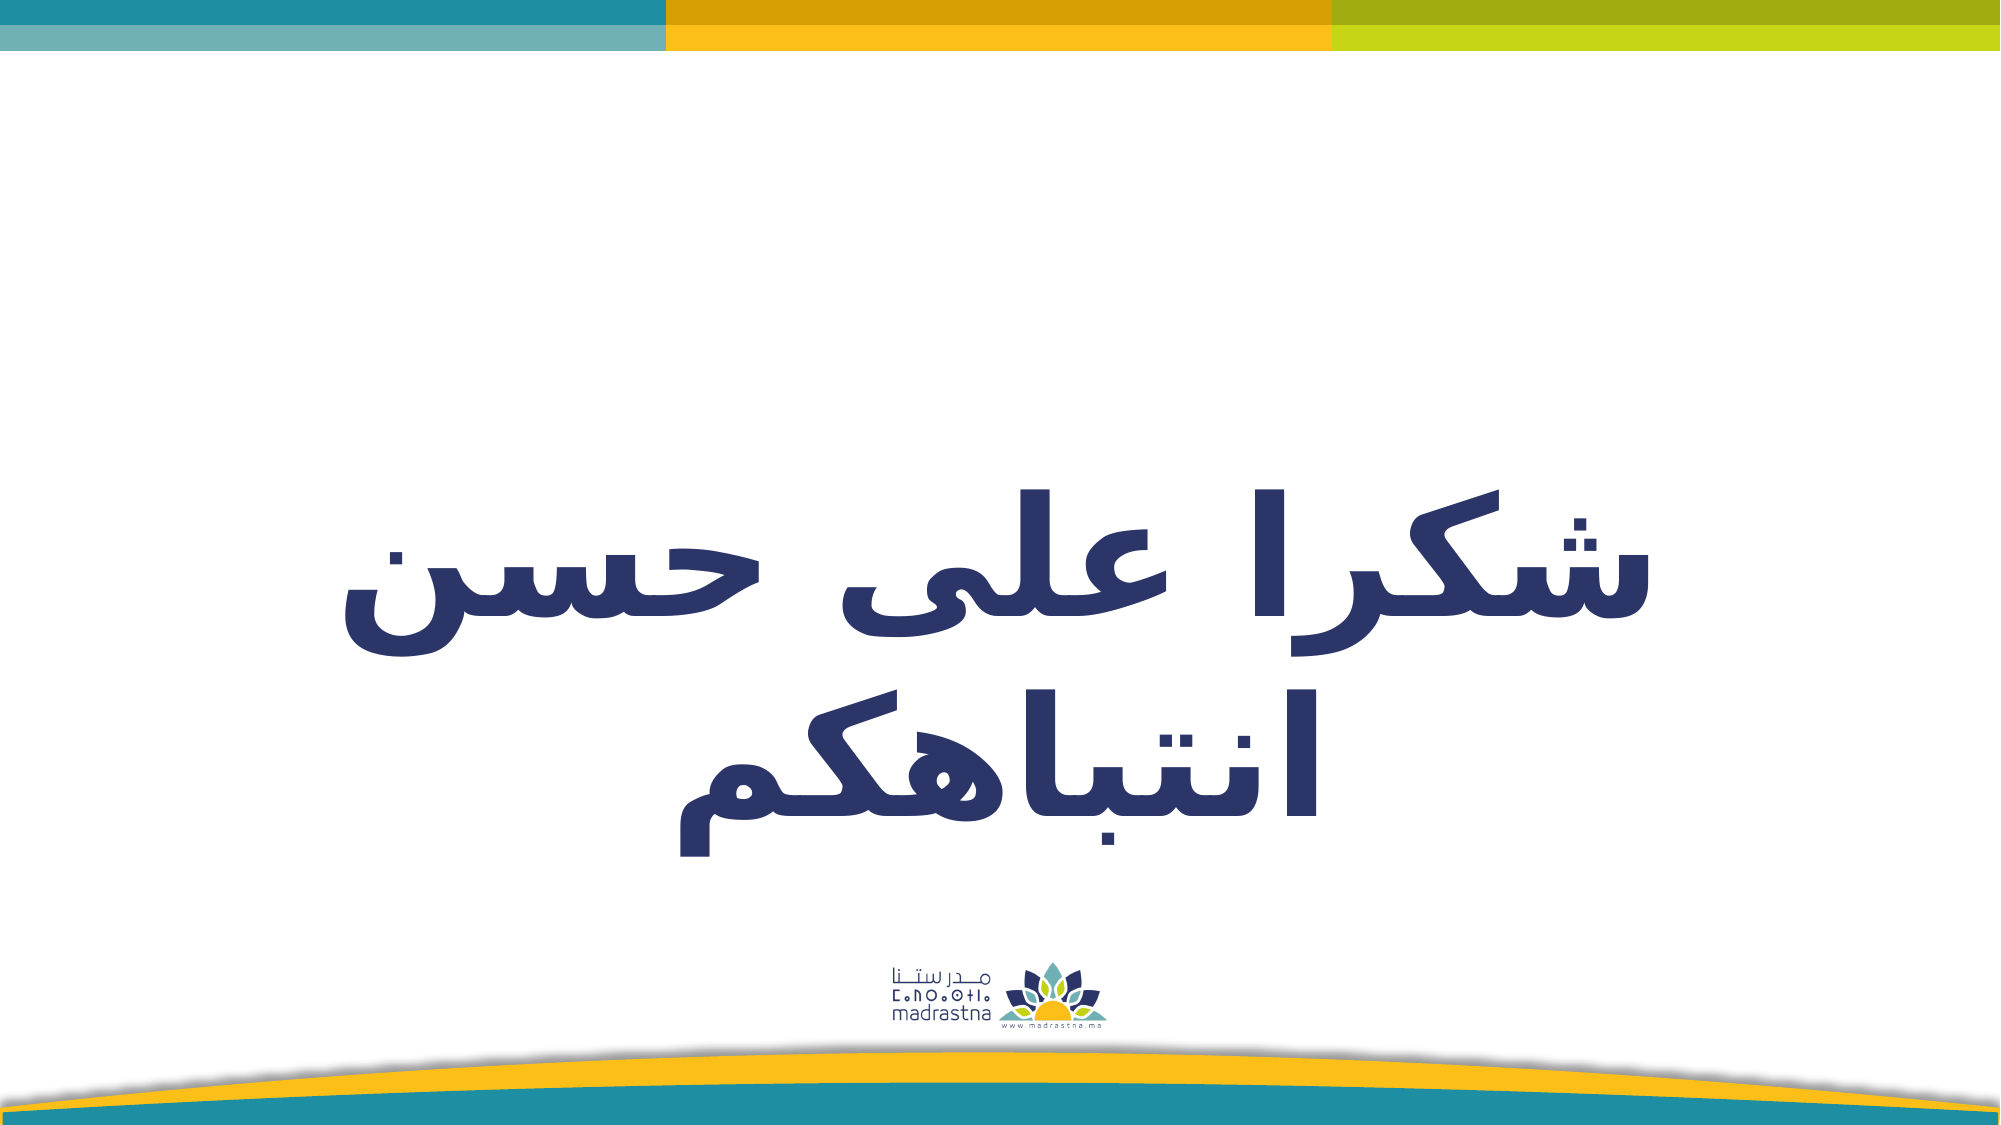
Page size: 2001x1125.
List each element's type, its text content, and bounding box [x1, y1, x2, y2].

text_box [0, 1052, 2000, 1125]
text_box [0, 0, 2000, 52]
text_box شكرا على حسن انتباهكم [263, 441, 1737, 624]
picture [893, 962, 1107, 1028]
